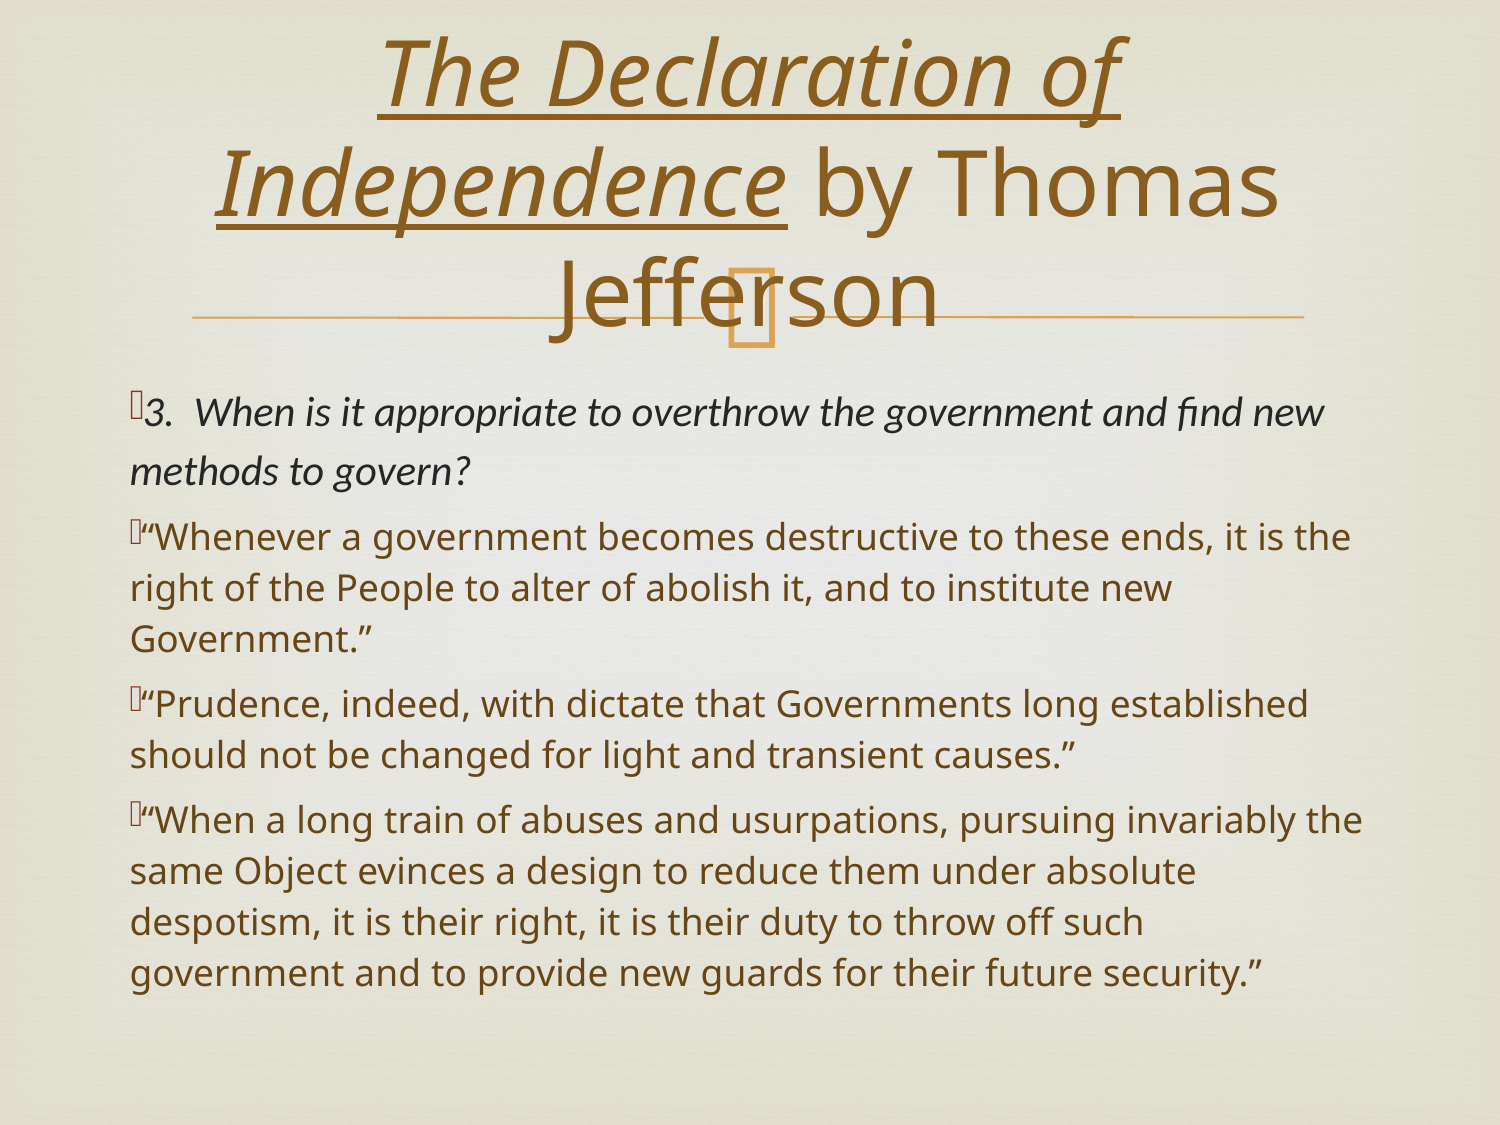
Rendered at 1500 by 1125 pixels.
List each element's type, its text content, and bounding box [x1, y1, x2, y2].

title The Declaration of Independence by Thomas Jefferson [112, 93, 1386, 267]
list 3. When is it appropriate to overthrow the government and find new methods to govern? “Whenever a government becomes destructive to these ends, it is the right of the People to alter of abolish it, and to institute new Government.” “Prudence, indeed, with dictate that Governments long established should not be changed for light and transient causes.” “When a long train of abuses and usurpations, pursuing invariably the same Object evinces a design to reduce them under absolute despotism, it is their right, it is their duty to throw off such government and to provide new guards for their future security.” [114, 368, 1386, 1005]
